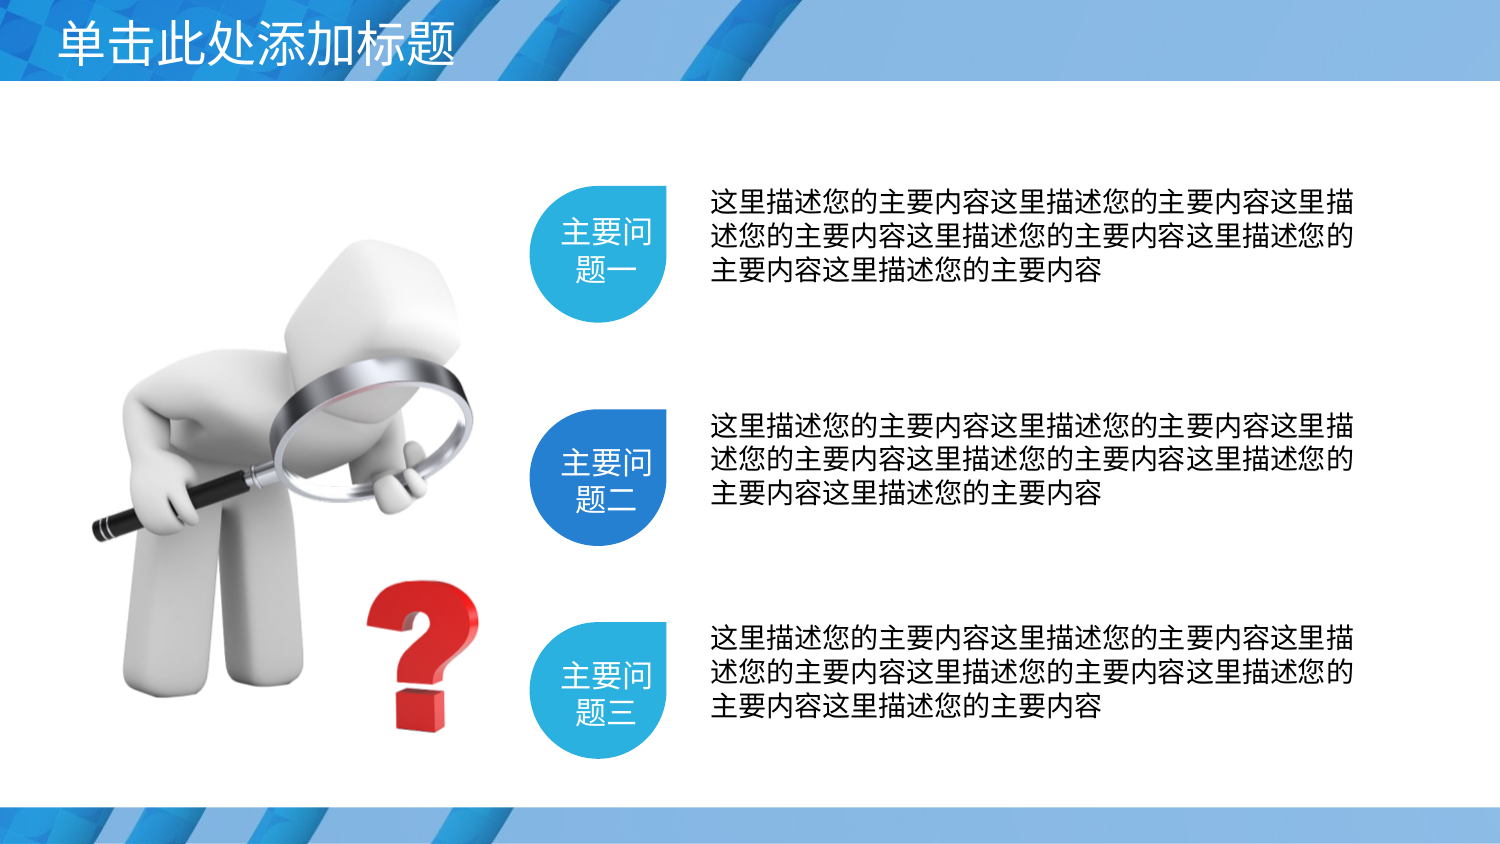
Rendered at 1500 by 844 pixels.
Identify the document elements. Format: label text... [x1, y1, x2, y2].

text_box 这里描述您的主要内容这里描述您的主要内容这里描述您的主要内容这里描述您的主要内容这里描述您的主要内容这里描述您的主要内容 [695, 177, 1397, 294]
text_box 单击此处添加标题 [41, 11, 1392, 90]
text_box [544, 622, 667, 648]
text_box [529, 219, 539, 289]
text_box [529, 443, 539, 513]
text_box [549, 526, 647, 546]
text_box 主要问题三 [539, 648, 675, 739]
text_box [543, 295, 653, 323]
text_box 这里描述您的主要内容这里描述您的主要内容这里描述您的主要内容这里描述您的主要内容这里描述您的主要内容这里描述您的主要内容 [695, 400, 1397, 517]
text_box [551, 185, 667, 204]
text_box 这里描述您的主要内容这里描述您的主要内容这里描述您的主要内容这里描述您的主要内容这里描述您的主要内容这里描述您的主要内容 [695, 613, 1397, 730]
text_box 主要问题一 [539, 204, 675, 295]
picture [78, 236, 486, 735]
text_box 主要问题二 [539, 435, 675, 526]
text_box [544, 409, 667, 435]
text_box [529, 655, 539, 725]
text_box [549, 739, 647, 759]
